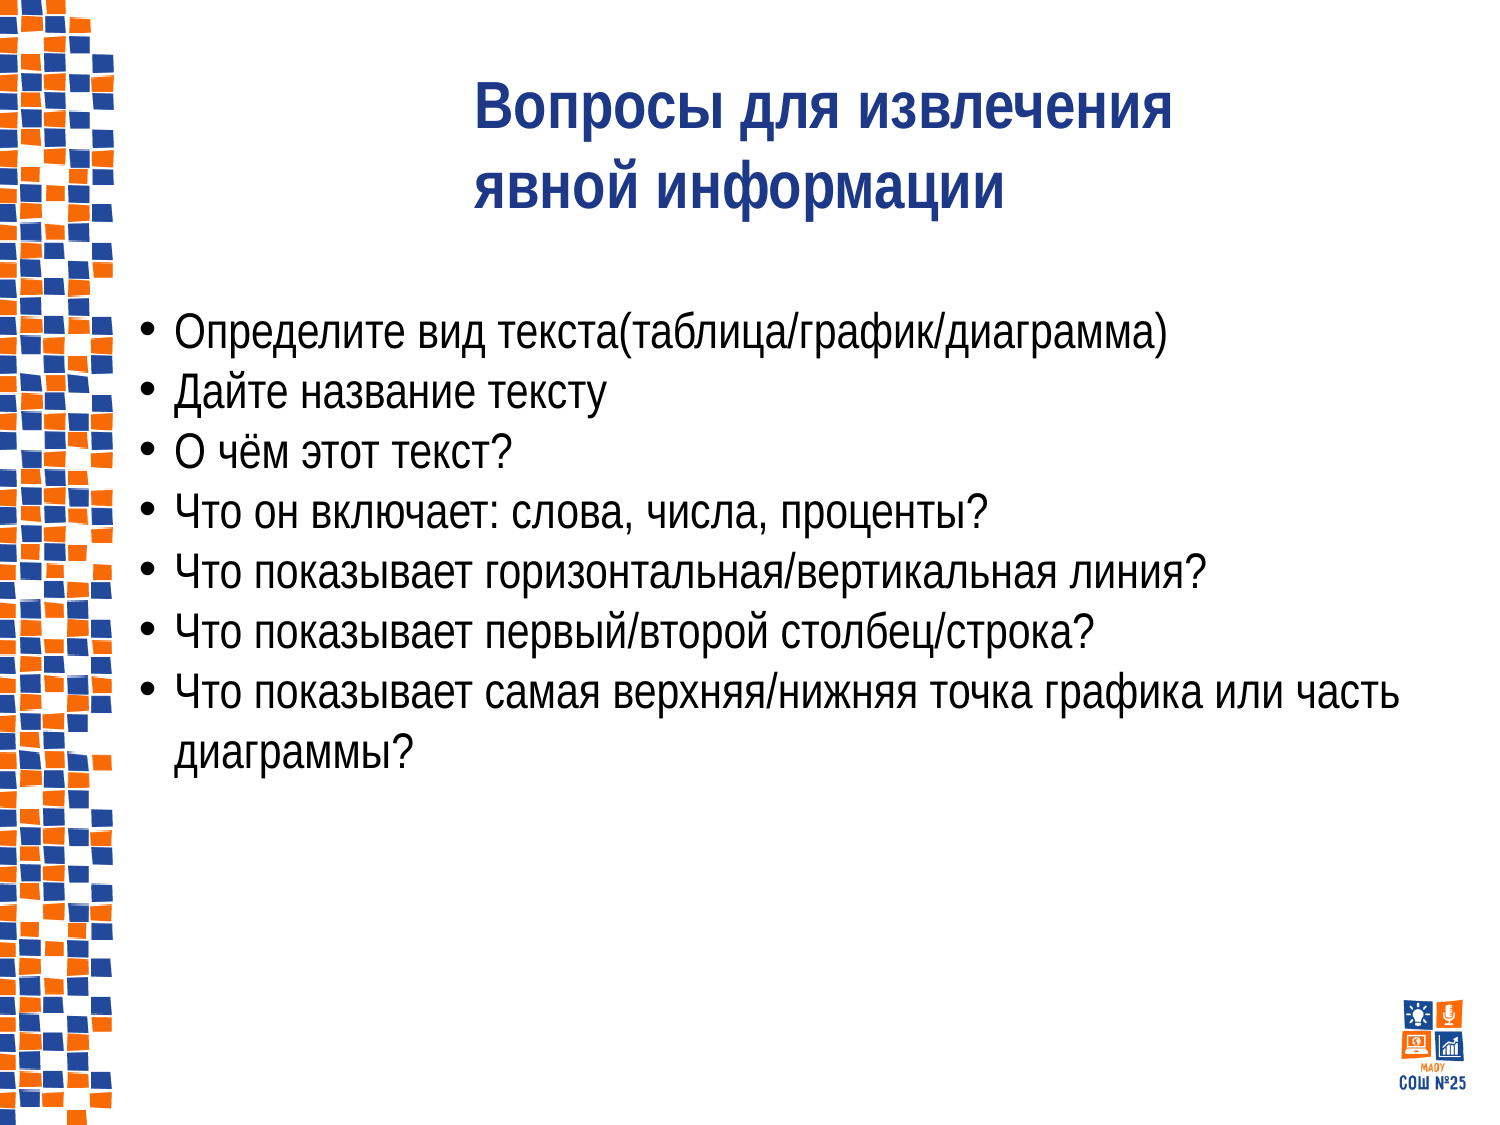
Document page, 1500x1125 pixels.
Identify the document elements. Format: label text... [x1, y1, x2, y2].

picture [1399, 999, 1467, 1090]
text_box Определите вид текста(таблица/график/диаграмма) Дайте название тексту О чём этот текст? Что он включает: слова, числа, проценты? Что показывает горизонтальная/вертикальная линия? Что показывает первый/второй столбец/строка? Что показывает самая верхняя/нижняя точка графика или часть диаграммы? [187, 290, 1459, 786]
text_box Вопросы для извлечения явной информации [459, 54, 1206, 230]
picture [0, 0, 184, 1125]
